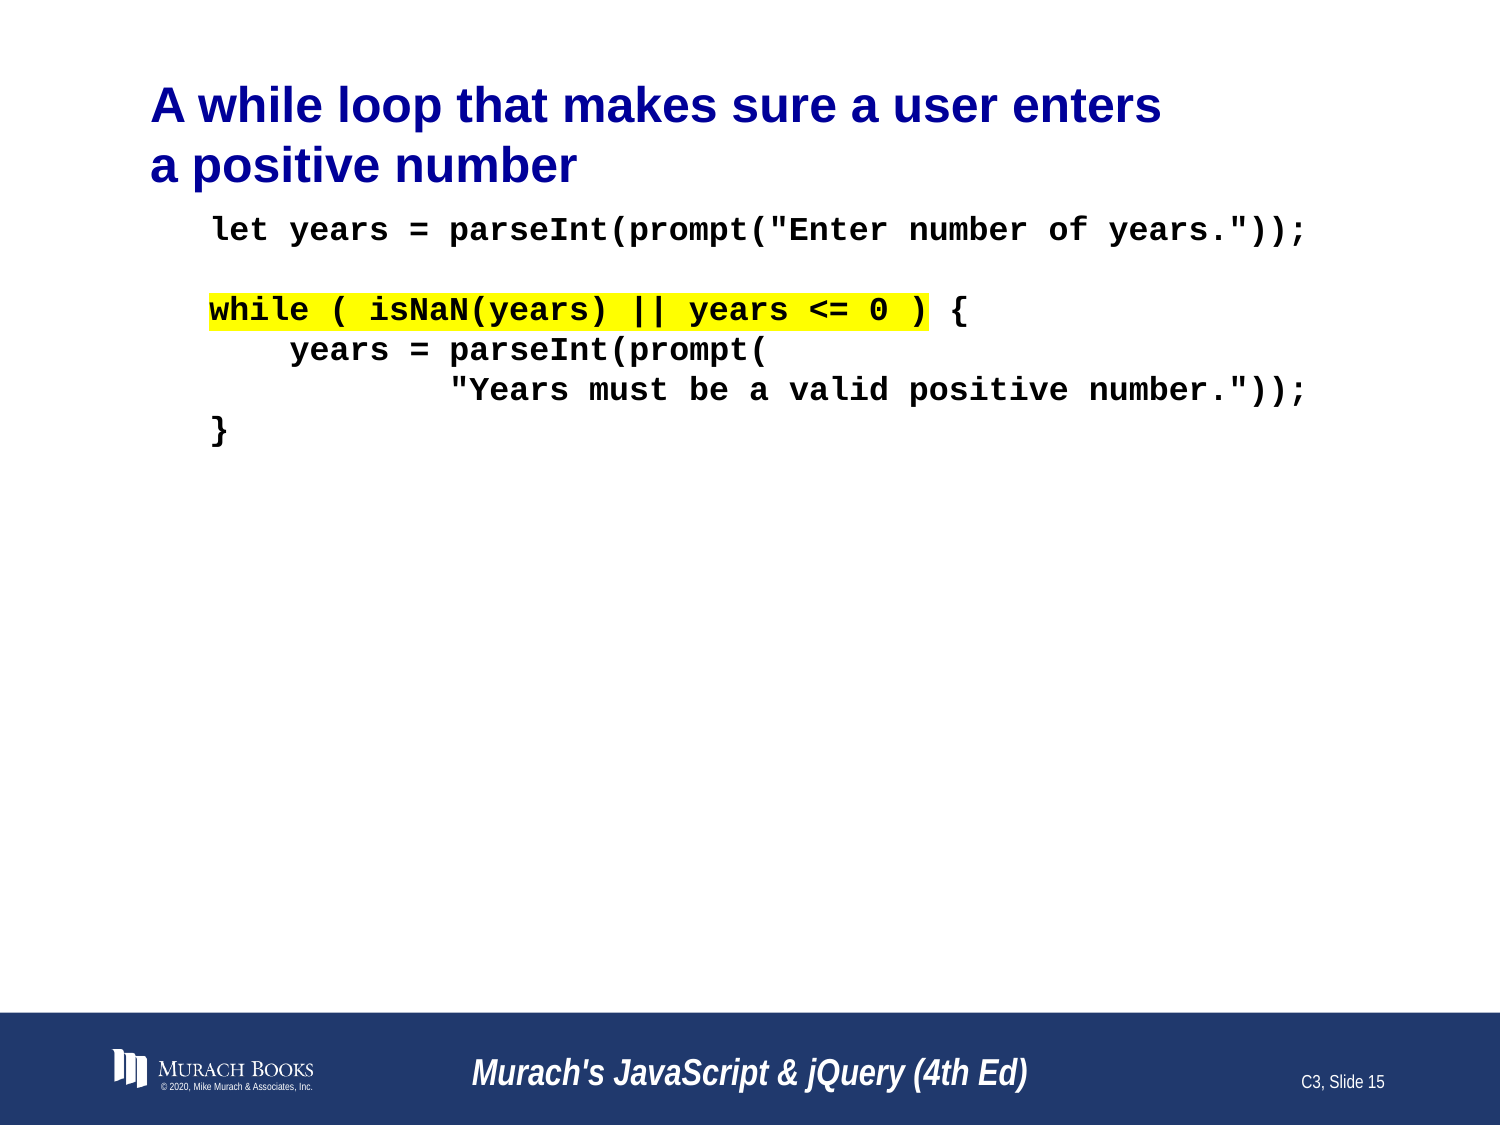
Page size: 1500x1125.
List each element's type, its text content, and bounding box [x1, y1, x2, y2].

footer © 2020, Mike Murach & Associates, Inc. [12, 1025, 463, 1100]
list let years = parseInt(prompt("Enter number of years.")); while ( isNaN(years) || years <= 0 ) { years = parseInt(prompt( "Years must be a valid positive number.")); } [137, 200, 1350, 1000]
title A while loop that makes sure a user enters a positive number [150, 72, 1350, 194]
slide_number C3, Slide 15 [1087, 1025, 1400, 1100]
slide_number Murach's JavaScript & jQuery (4th Ed) [463, 1025, 1050, 1100]
